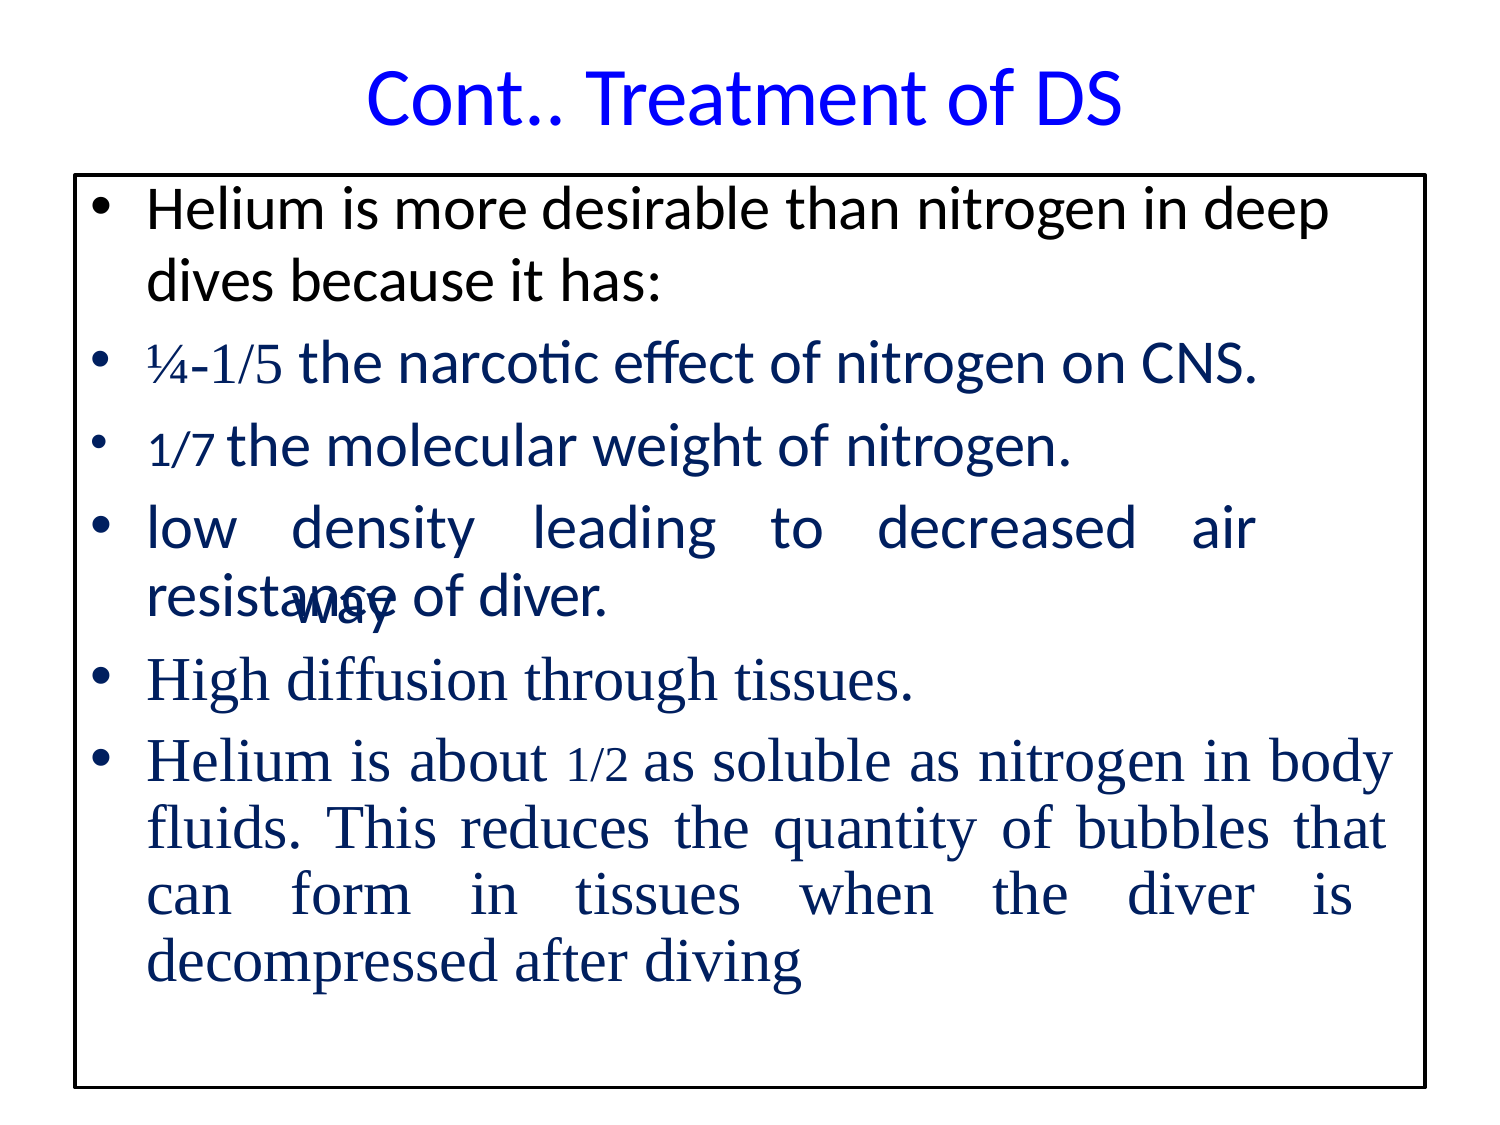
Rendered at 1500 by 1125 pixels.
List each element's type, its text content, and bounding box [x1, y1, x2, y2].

text_box density leading to decreased air way [289, 486, 1412, 553]
text_box low [87, 486, 241, 553]
title Cont.. Treatment of DS [364, 42, 1136, 171]
text_box resistance of diver. High diffusion through tissues. Helium is about 1/2 as soluble as nitrogen in body fluids. This reduces the quantity of bubbles that can form in tissues when the diver is decompressed after diving [87, 553, 1413, 995]
text_box [74, 174, 1425, 1088]
list Helium is more desirable than nitrogen in deep dives because it has: ¼-1/5 the narcotic effect of nitrogen on CNS. 1/7 the molecular weight of nitrogen. [87, 171, 1413, 553]
